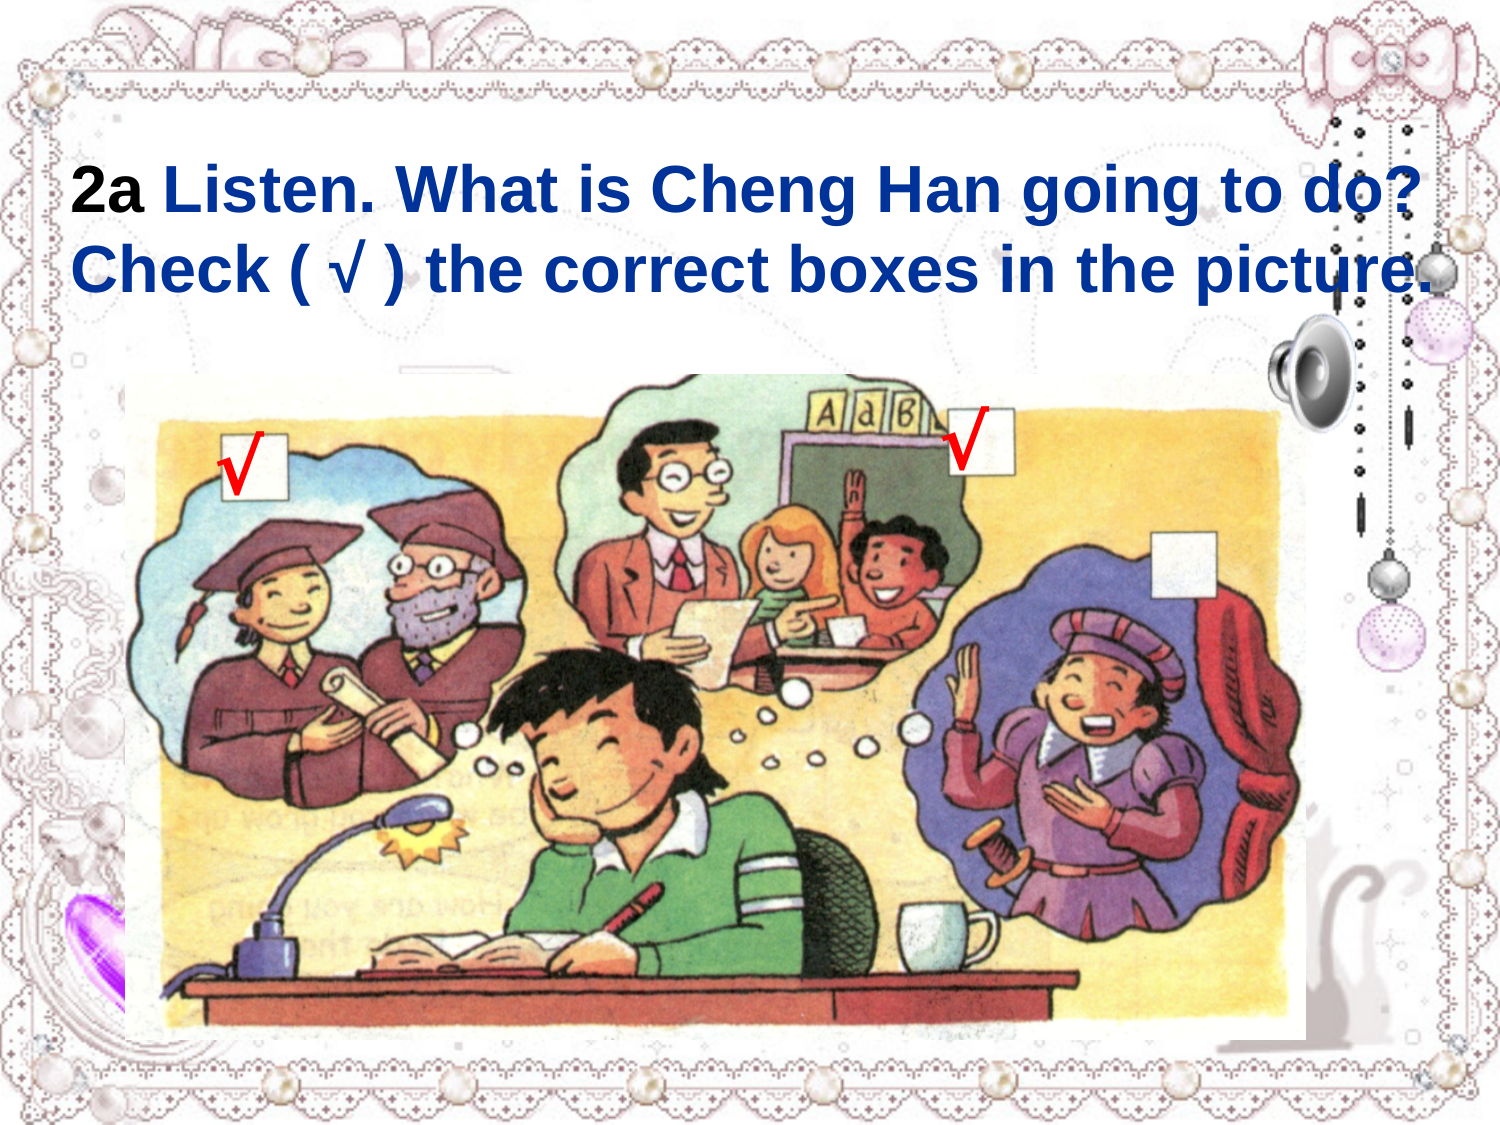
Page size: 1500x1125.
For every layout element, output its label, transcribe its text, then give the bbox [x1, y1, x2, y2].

picture [0, 0, 1500, 1125]
text_box 2a Listen. What is Cheng Han going to do? Check ( √ ) the correct boxes in the picture. [55, 138, 1460, 314]
